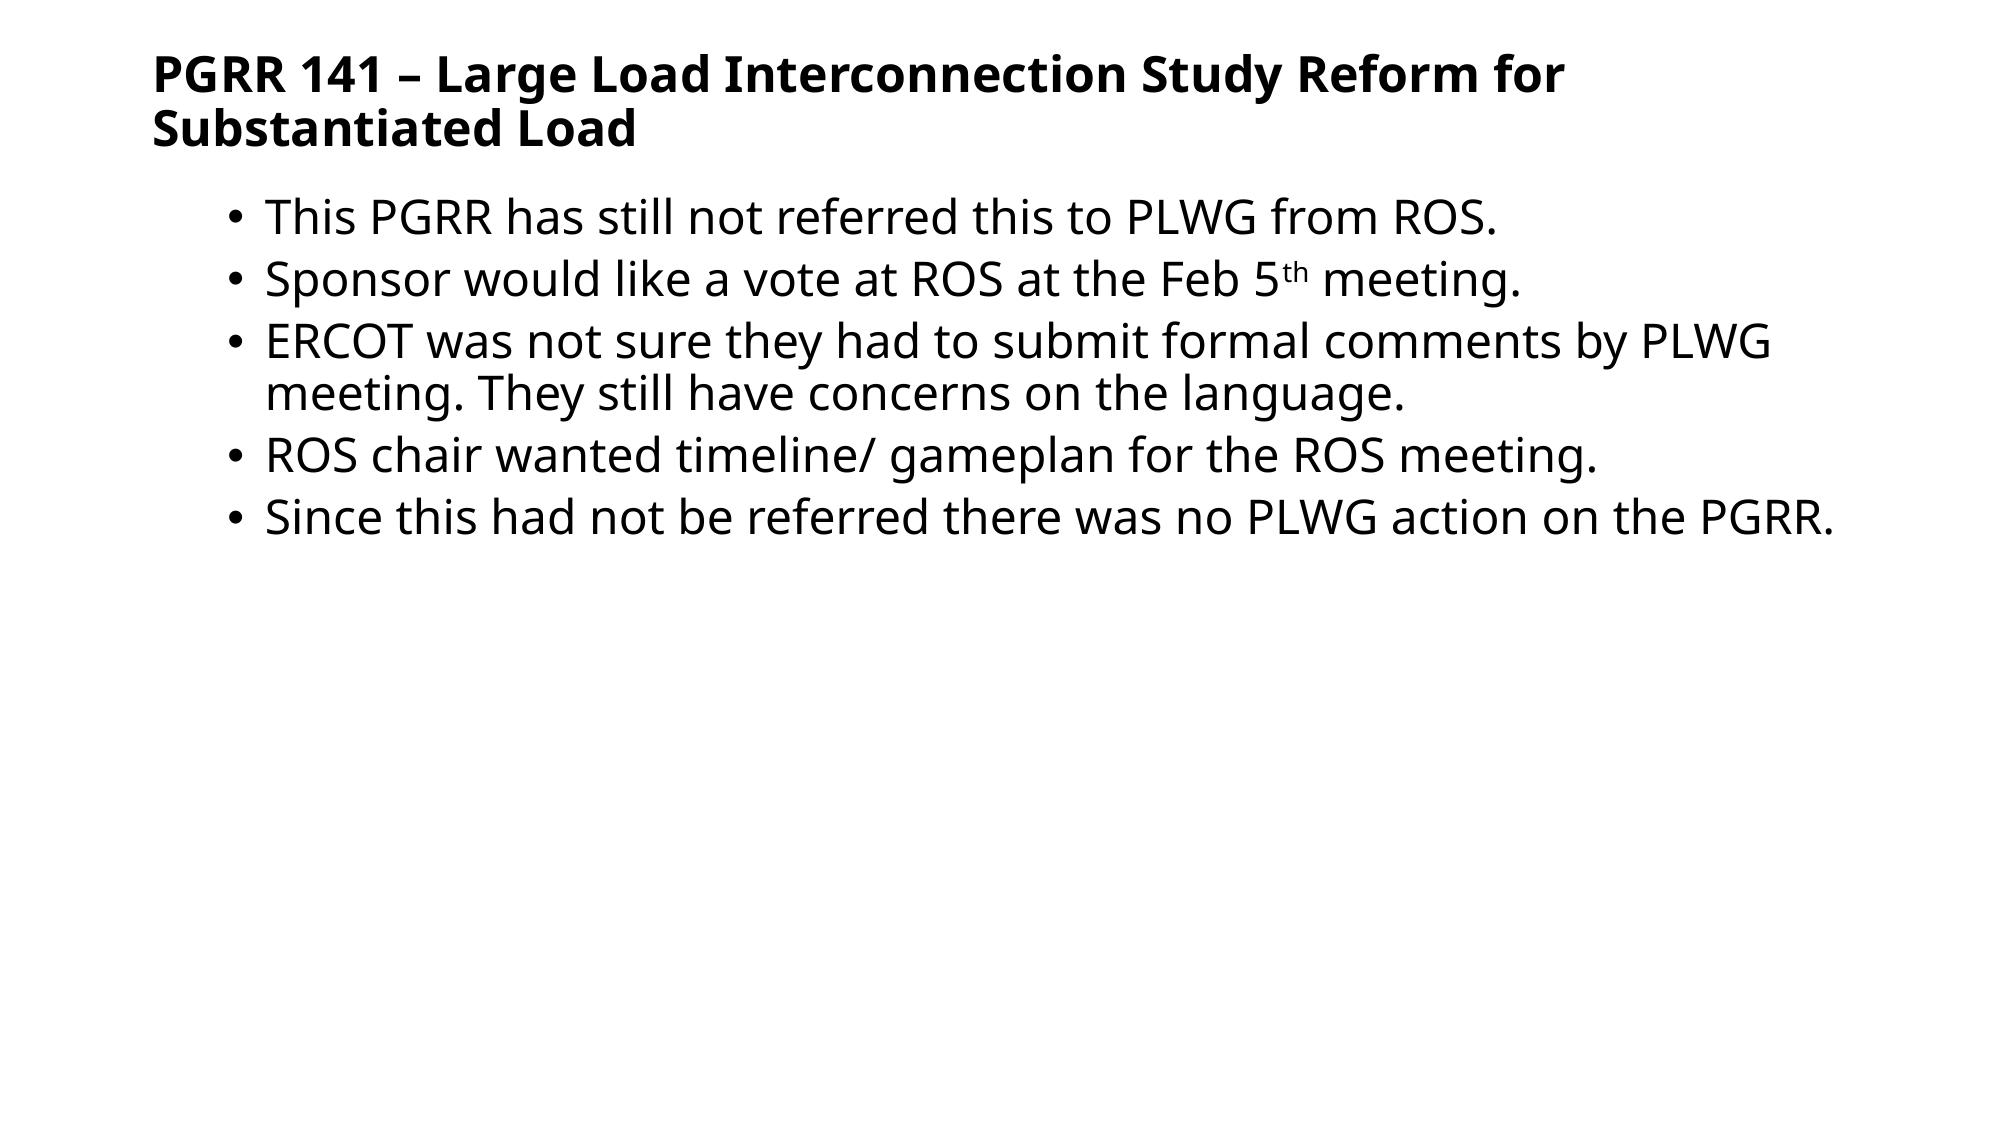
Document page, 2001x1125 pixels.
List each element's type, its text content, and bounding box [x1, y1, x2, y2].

list PGRR 141 – Large Load Interconnection Study Reform for Substantiated Load This PGRR has still not referred this to PLWG from ROS. Sponsor would like a vote at ROS at the Feb 5th meeting. ERCOT was not sure they had to submit formal comments by PLWG meeting. They still have concerns on the language. ROS chair wanted timeline/ gameplan for the ROS meeting. Since this had not be referred there was no PLWG action on the PGRR. [137, 42, 1863, 1014]
